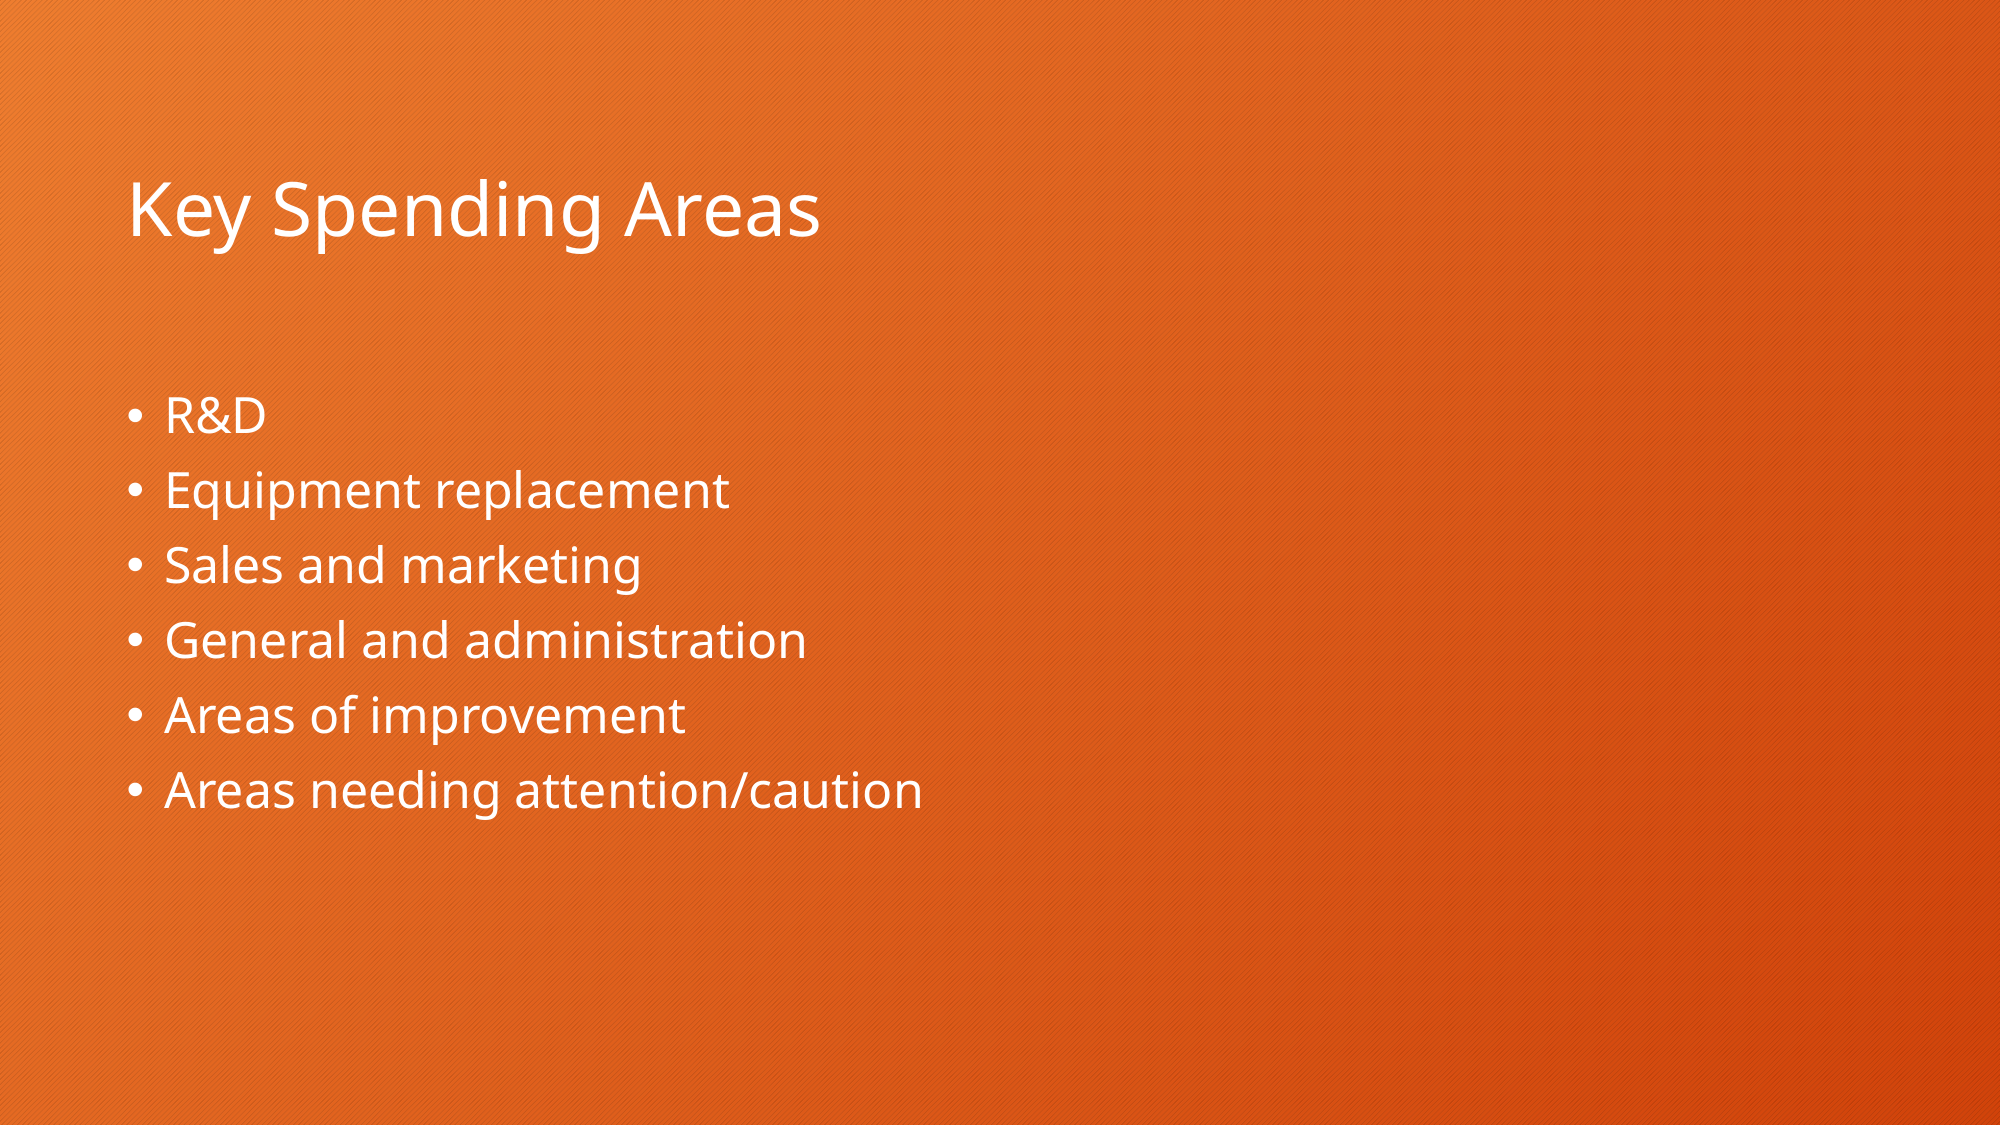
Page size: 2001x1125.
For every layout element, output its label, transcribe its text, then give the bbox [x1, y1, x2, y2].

list R&D Equipment replacement Sales and marketing General and administration Areas of improvement Areas needing attention/caution [111, 383, 1689, 974]
title Key Spending Areas [111, 123, 1689, 301]
